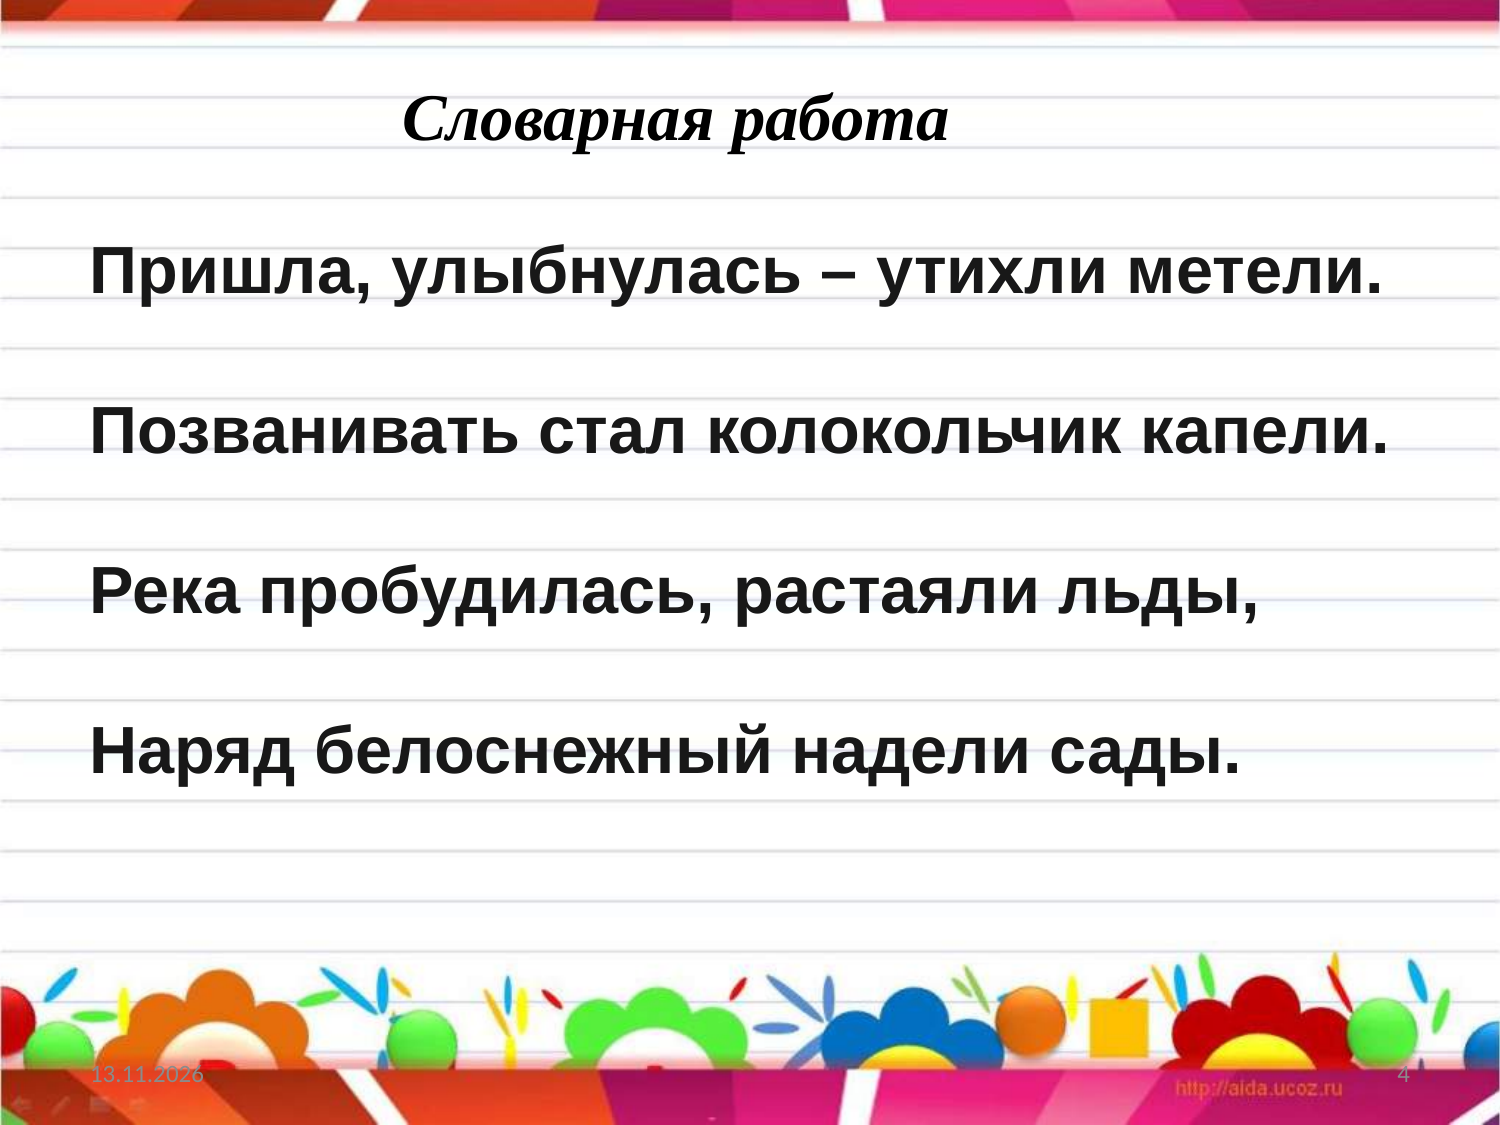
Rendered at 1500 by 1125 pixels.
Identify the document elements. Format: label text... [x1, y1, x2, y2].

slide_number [75, 1042, 425, 1103]
slide_number 4 [1074, 1042, 1425, 1103]
text_box Пришла, улыбнулась – утихли метели. Позванивать стал колокольчик капели. Река пробудилась, растаяли льды, Наряд белоснежный надели сады. [74, 219, 1425, 820]
picture [0, 0, 1500, 1125]
text_box Словарная работа [387, 66, 1138, 161]
